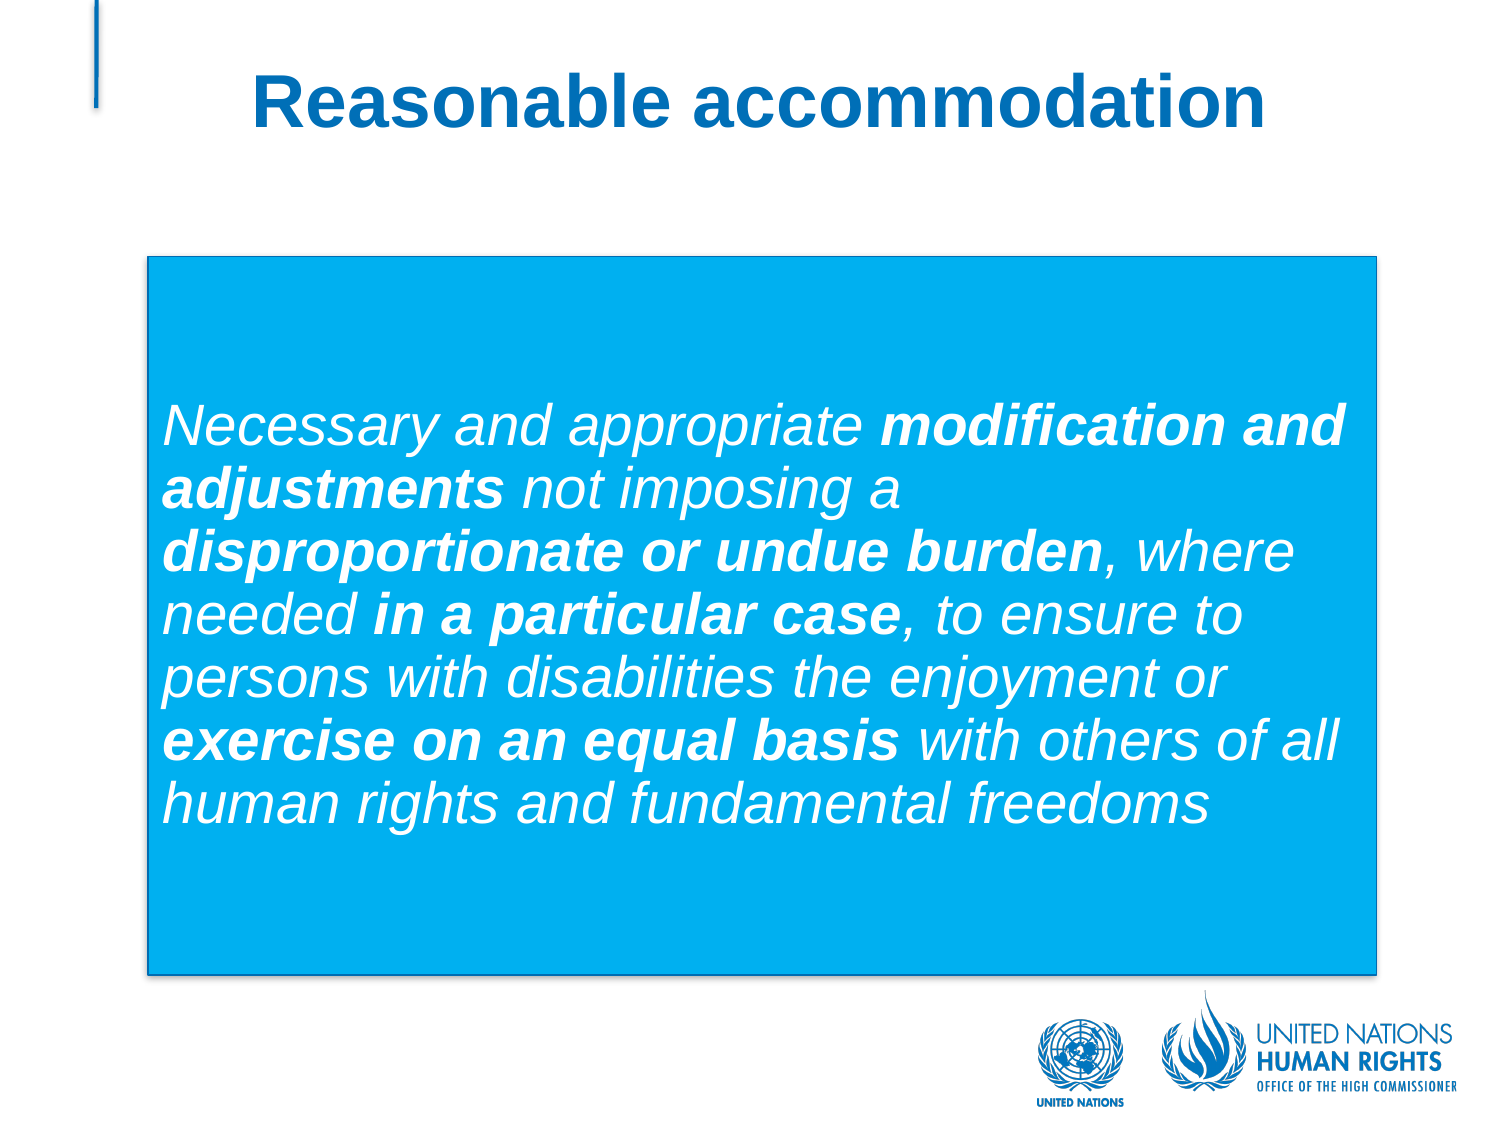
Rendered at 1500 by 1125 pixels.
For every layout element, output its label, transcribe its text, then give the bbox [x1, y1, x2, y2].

text_box Necessary and appropriate modification and adjustments not imposing a disproportionate or undue burden, where needed in a particular case, to ensure to persons with disabilities the enjoyment or exercise on an equal basis with others of all human rights and fundamental freedoms [147, 256, 1377, 976]
picture [1037, 990, 1457, 1107]
title Reasonable accommodation [64, 45, 1456, 224]
